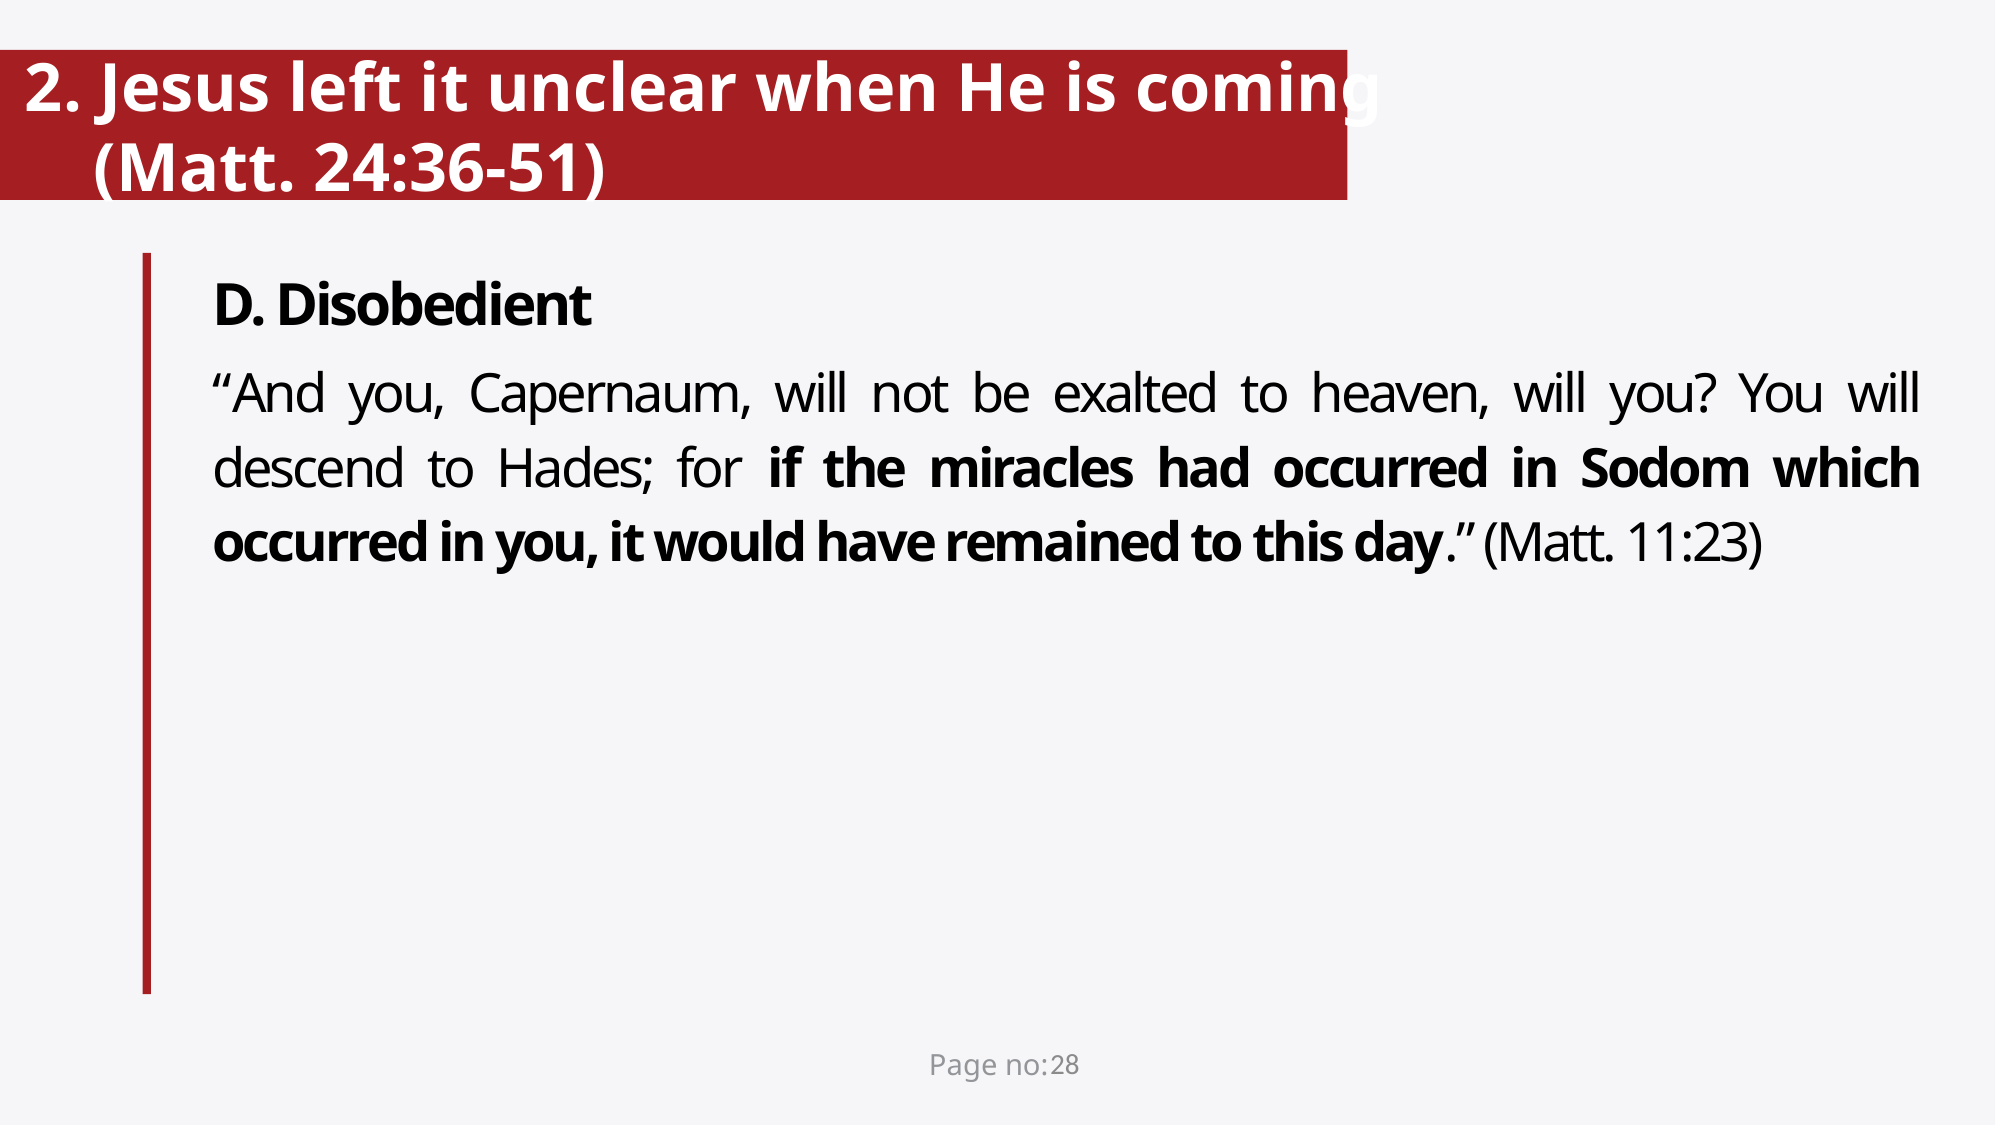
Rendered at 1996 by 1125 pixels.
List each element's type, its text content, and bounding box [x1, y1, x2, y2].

subtitle D. Disobedient “And you, Capernaum, will not be exalted to heaven, will you? You will descend to Hades; for if the miracles had occurred in Sodom which occurred in you, it would have remained to this day.” (Matt. 11:23) [197, 249, 1936, 1000]
title 2. Jesus left it unclear when He is coming (Matt. 24:36-51) [10, 62, 1806, 188]
